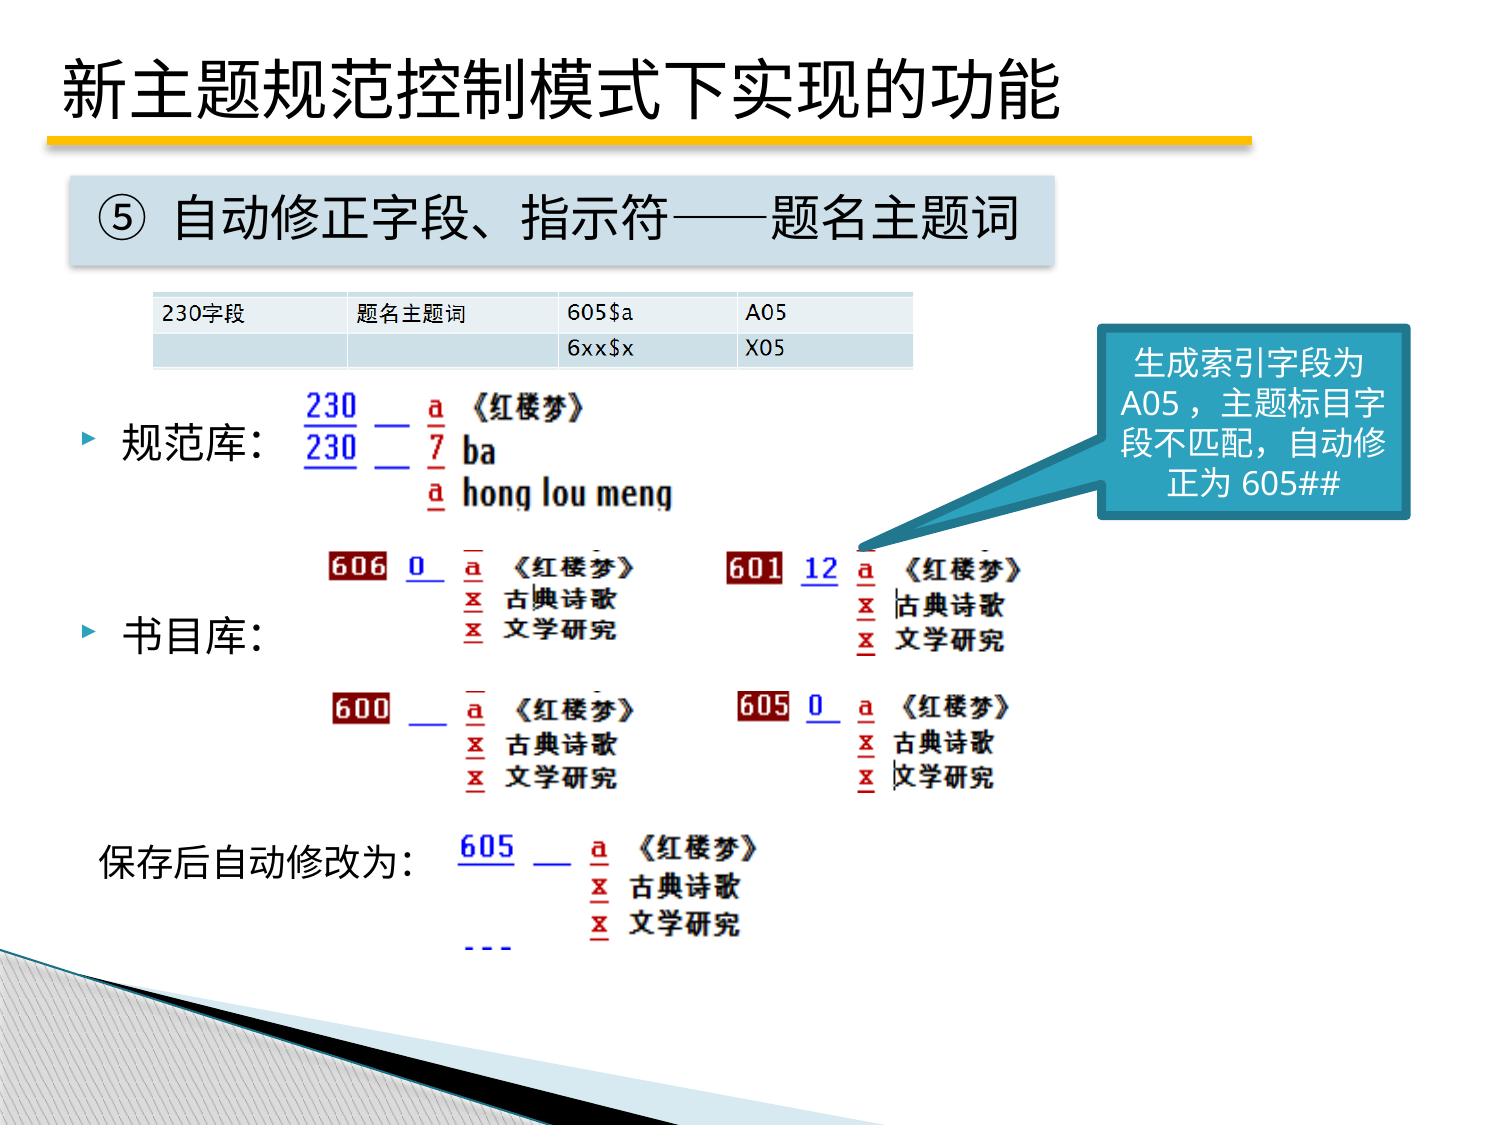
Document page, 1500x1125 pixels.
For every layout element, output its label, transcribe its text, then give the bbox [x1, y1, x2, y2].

picture [714, 550, 1044, 656]
picture [445, 831, 833, 950]
picture [316, 550, 645, 649]
picture [726, 691, 1055, 794]
text_box ⑤ 自动修正字段、指示符——题名主题词 [66, 171, 1059, 270]
text_box 保存后自动修改为： [83, 831, 445, 892]
text_box 生成索引字段为A05，主题标目字段不匹配，自动修正为605## [858, 323, 1411, 550]
text_box 新主题规范控制模式下实现的功能 [46, 35, 1102, 136]
picture [316, 691, 669, 798]
picture [152, 292, 914, 370]
picture [292, 386, 692, 519]
list 规范库： 书目库： [46, 292, 1397, 967]
